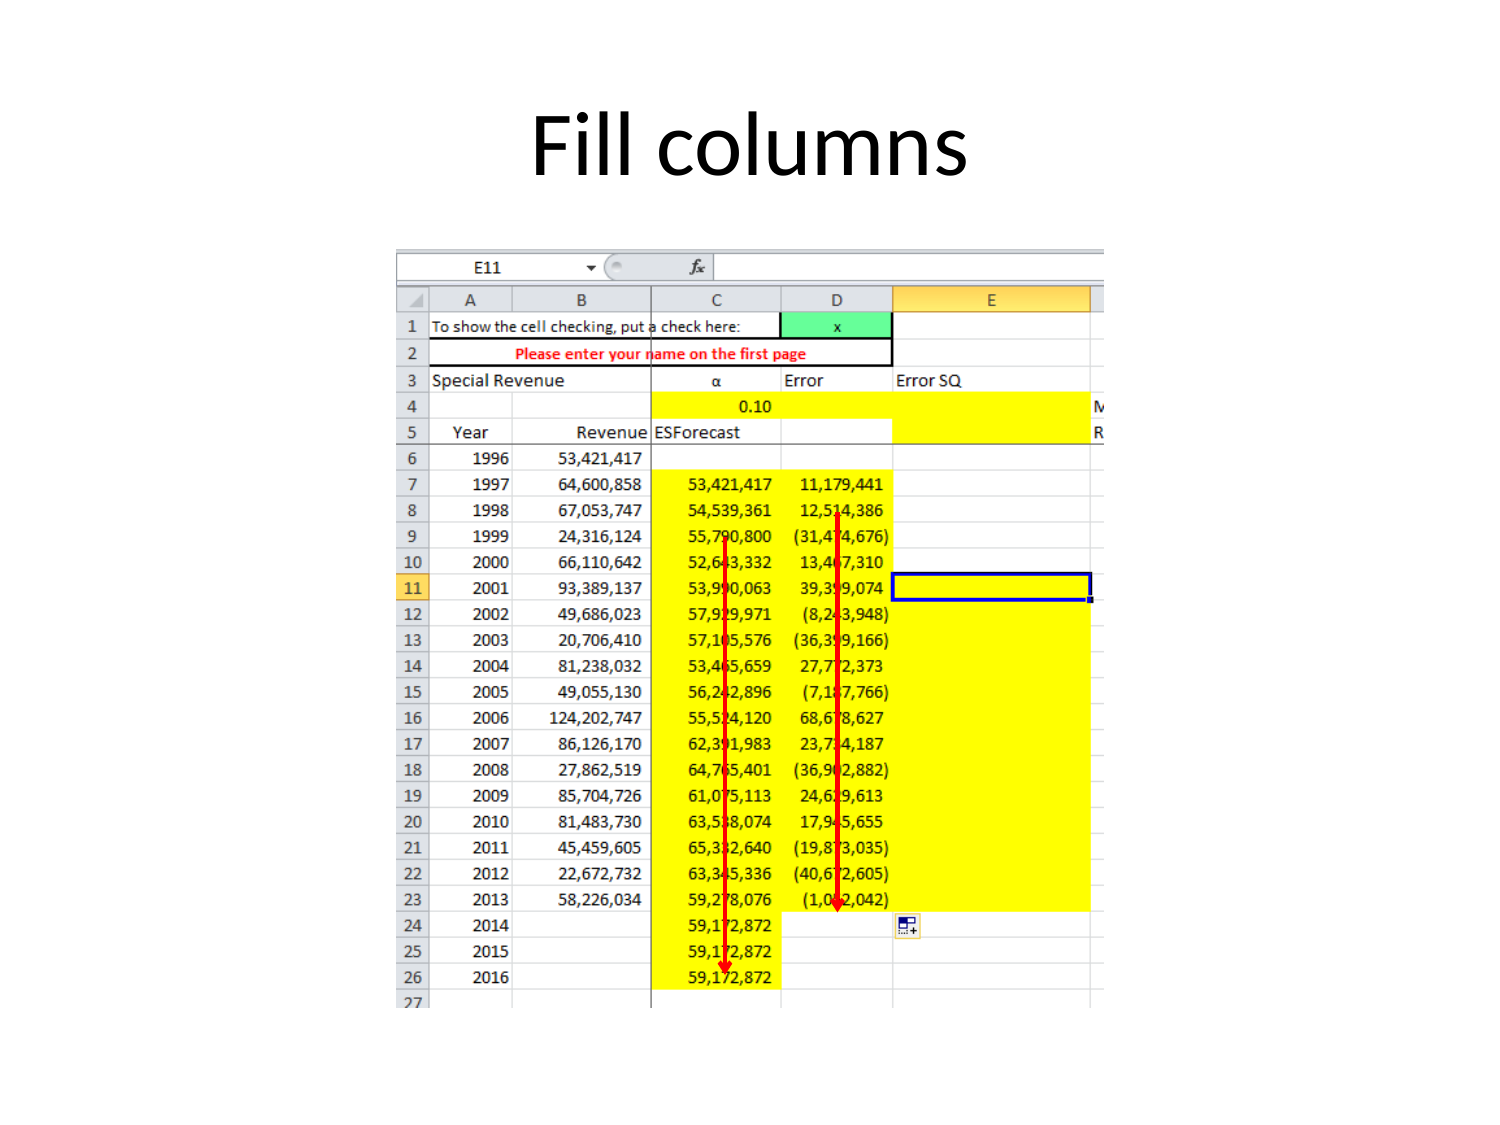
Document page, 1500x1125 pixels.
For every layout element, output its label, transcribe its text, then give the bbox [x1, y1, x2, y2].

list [396, 249, 1104, 1009]
title Fill columns [75, 45, 1425, 233]
